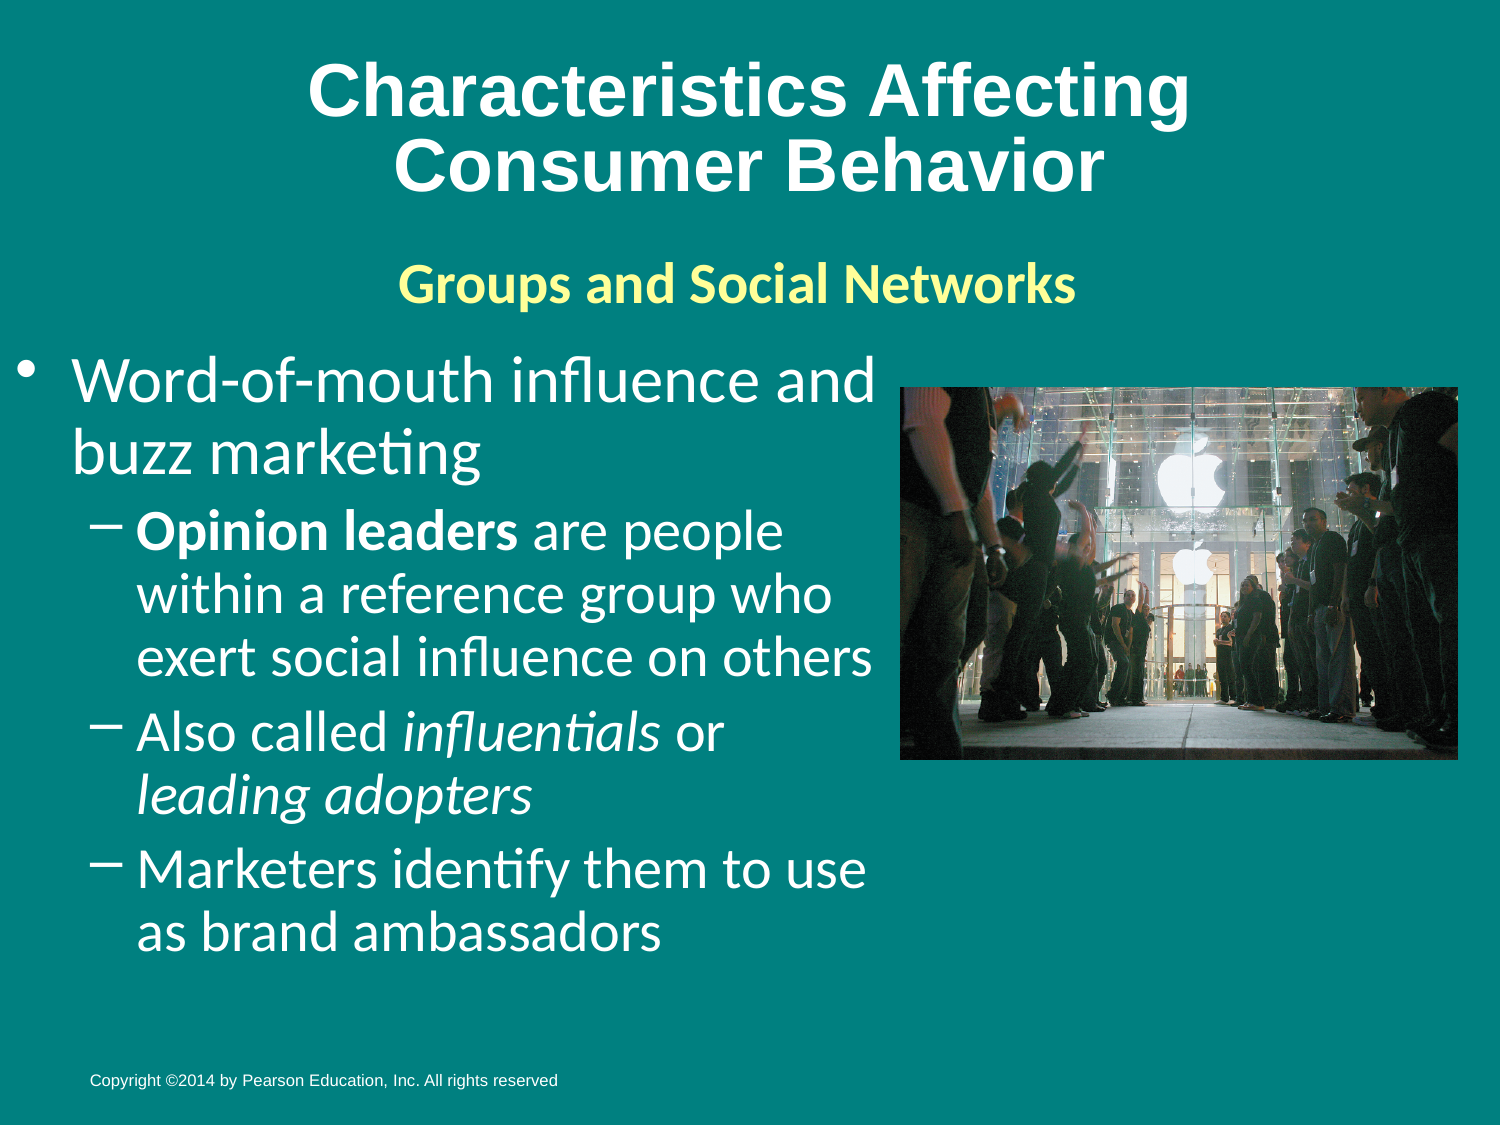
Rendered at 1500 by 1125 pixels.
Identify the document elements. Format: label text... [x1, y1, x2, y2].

text_box Copyright ©2014 by Pearson Education, Inc. All rights reserved [74, 1062, 825, 1098]
title Characteristics Affecting Consumer Behavior [112, 37, 1388, 226]
picture [899, 387, 1458, 760]
list Word-of-mouth influence and buzz marketing Opinion leaders are people within a reference group who exert social influence on others Also called influentials or leading adopters Marketers identify them to use as brand ambassadors [0, 337, 926, 1013]
list Groups and Social Networks [149, 237, 1326, 301]
